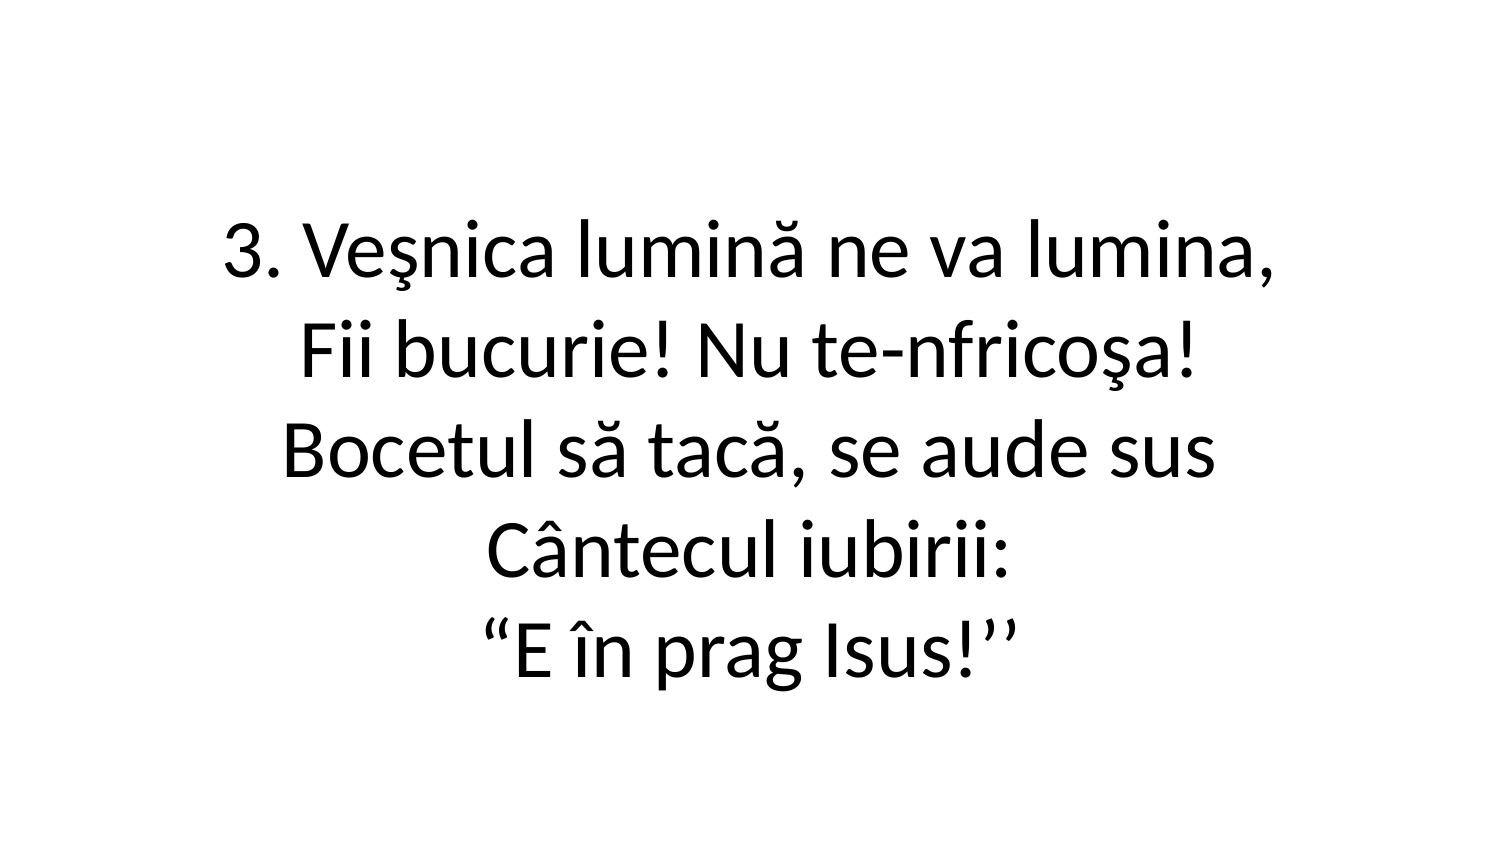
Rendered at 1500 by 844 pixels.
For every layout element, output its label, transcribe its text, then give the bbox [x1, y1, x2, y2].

text_box 3. Veşnica lumină ne va lumina, Fii bucurie! Nu te-nfricoşa! Bocetul să tacă, se aude sus Cântecul iubirii: “E în prag Isus!’’ [206, 142, 1294, 702]
